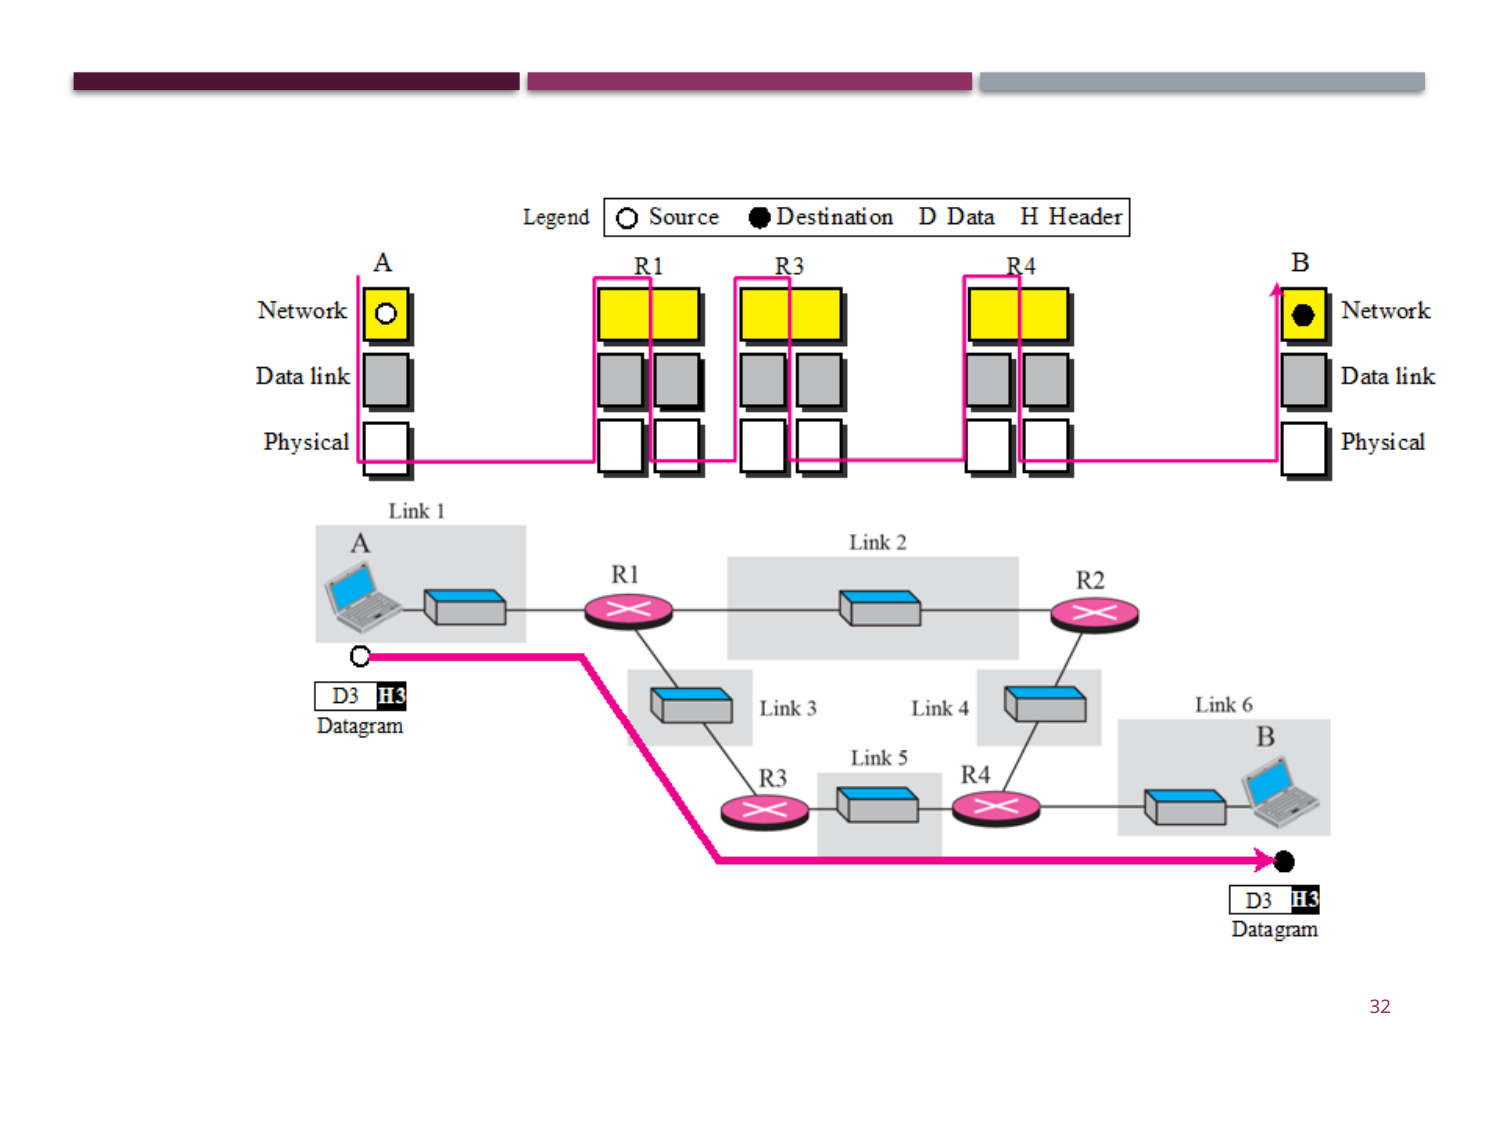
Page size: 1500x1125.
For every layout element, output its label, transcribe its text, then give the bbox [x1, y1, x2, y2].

slide_number 32 [1279, 977, 1406, 1037]
picture [229, 183, 1456, 943]
